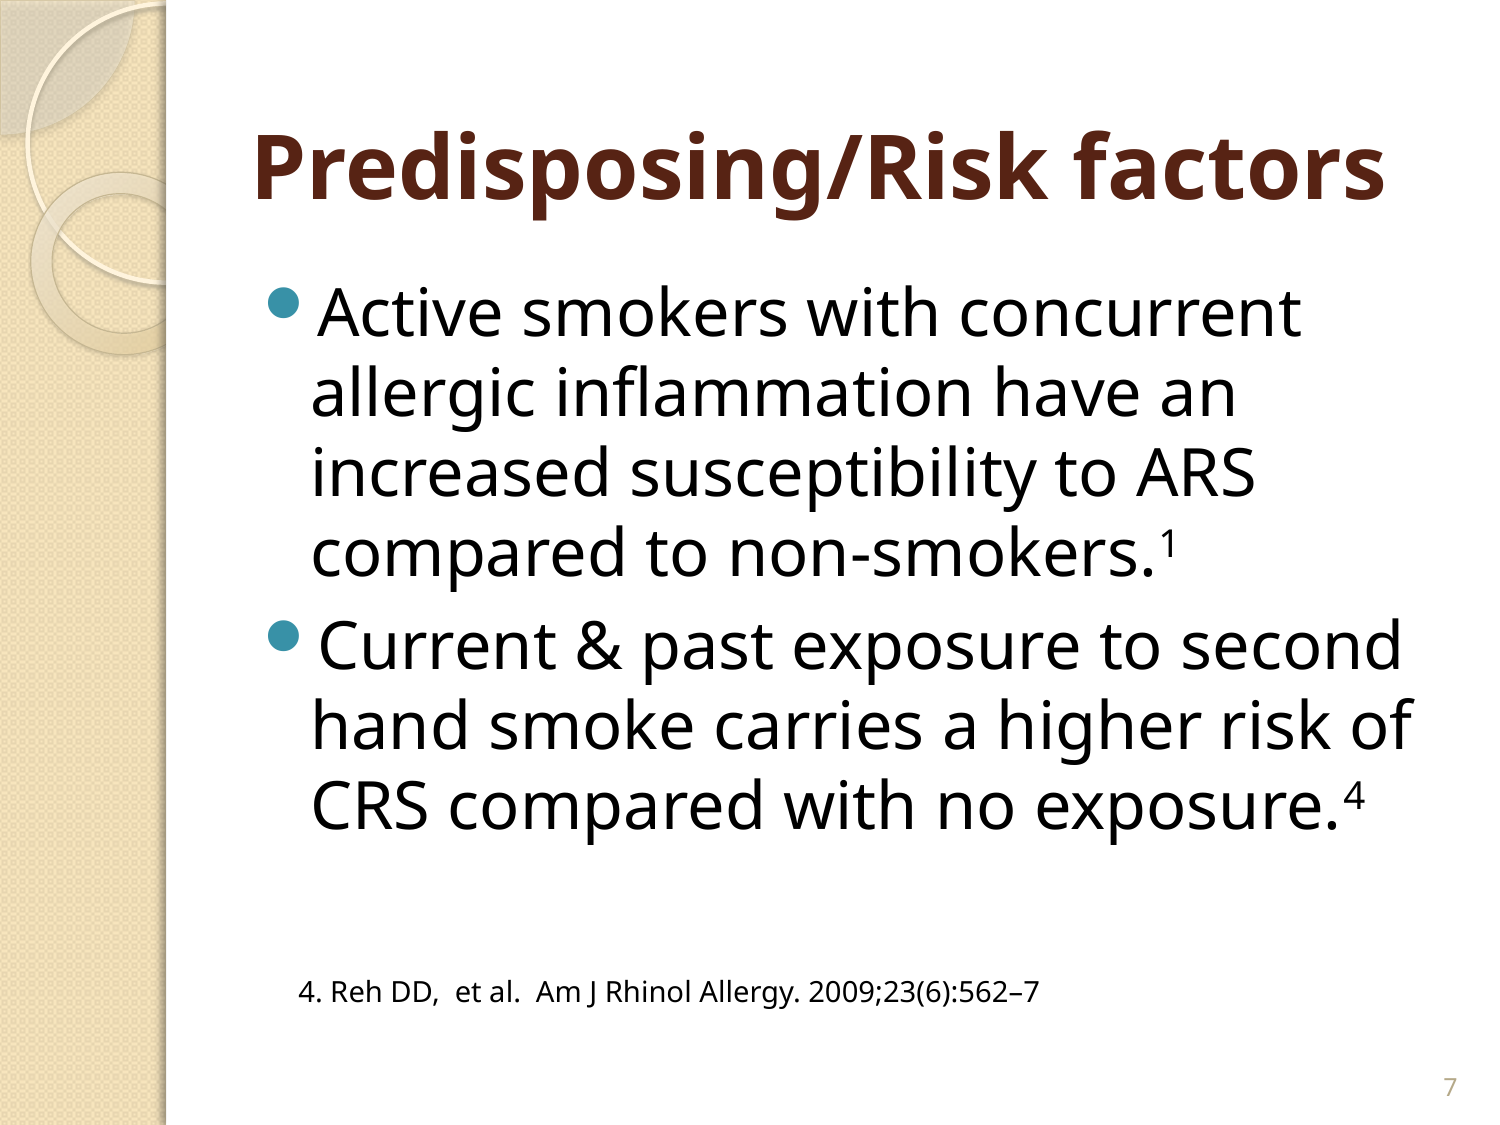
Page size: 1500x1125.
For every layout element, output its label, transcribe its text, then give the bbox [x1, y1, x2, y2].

slide_number 7 [1413, 1034, 1488, 1113]
list Active smokers with concurrent allergic inflammation have an increased susceptibility to ARS compared to non-smokers.1 Current & past exposure to second hand smoke carries a higher risk of CRS compared with no exposure.4 4. Reh DD, et al. Am J Rhinol Allergy. 2009;23(6):562–7 [235, 262, 1466, 1050]
title Predisposing/Risk factors [235, 70, 1466, 258]
